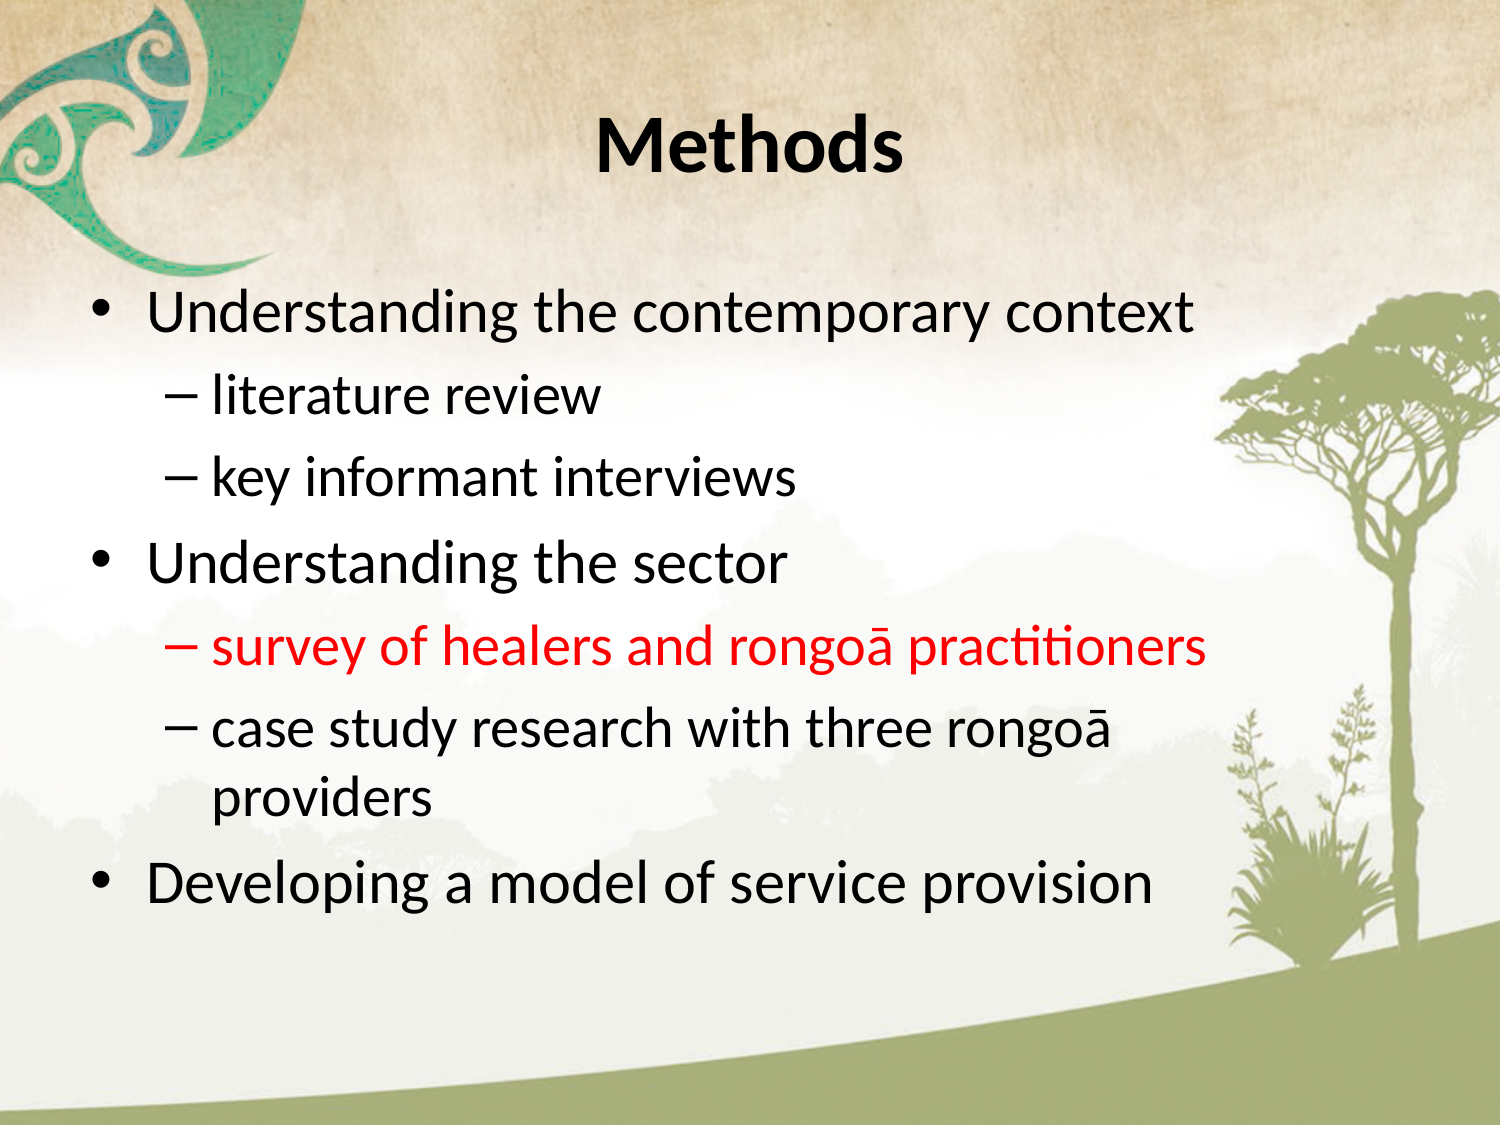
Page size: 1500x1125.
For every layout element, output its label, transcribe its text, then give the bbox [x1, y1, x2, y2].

picture [0, 0, 1500, 1125]
list Understanding the contemporary context literature review key informant interviews Understanding the sector survey of healers and rongoā practitioners case study research with three rongoā providers Developing a model of service provision [75, 262, 1288, 1005]
title Methods [75, 45, 1425, 233]
